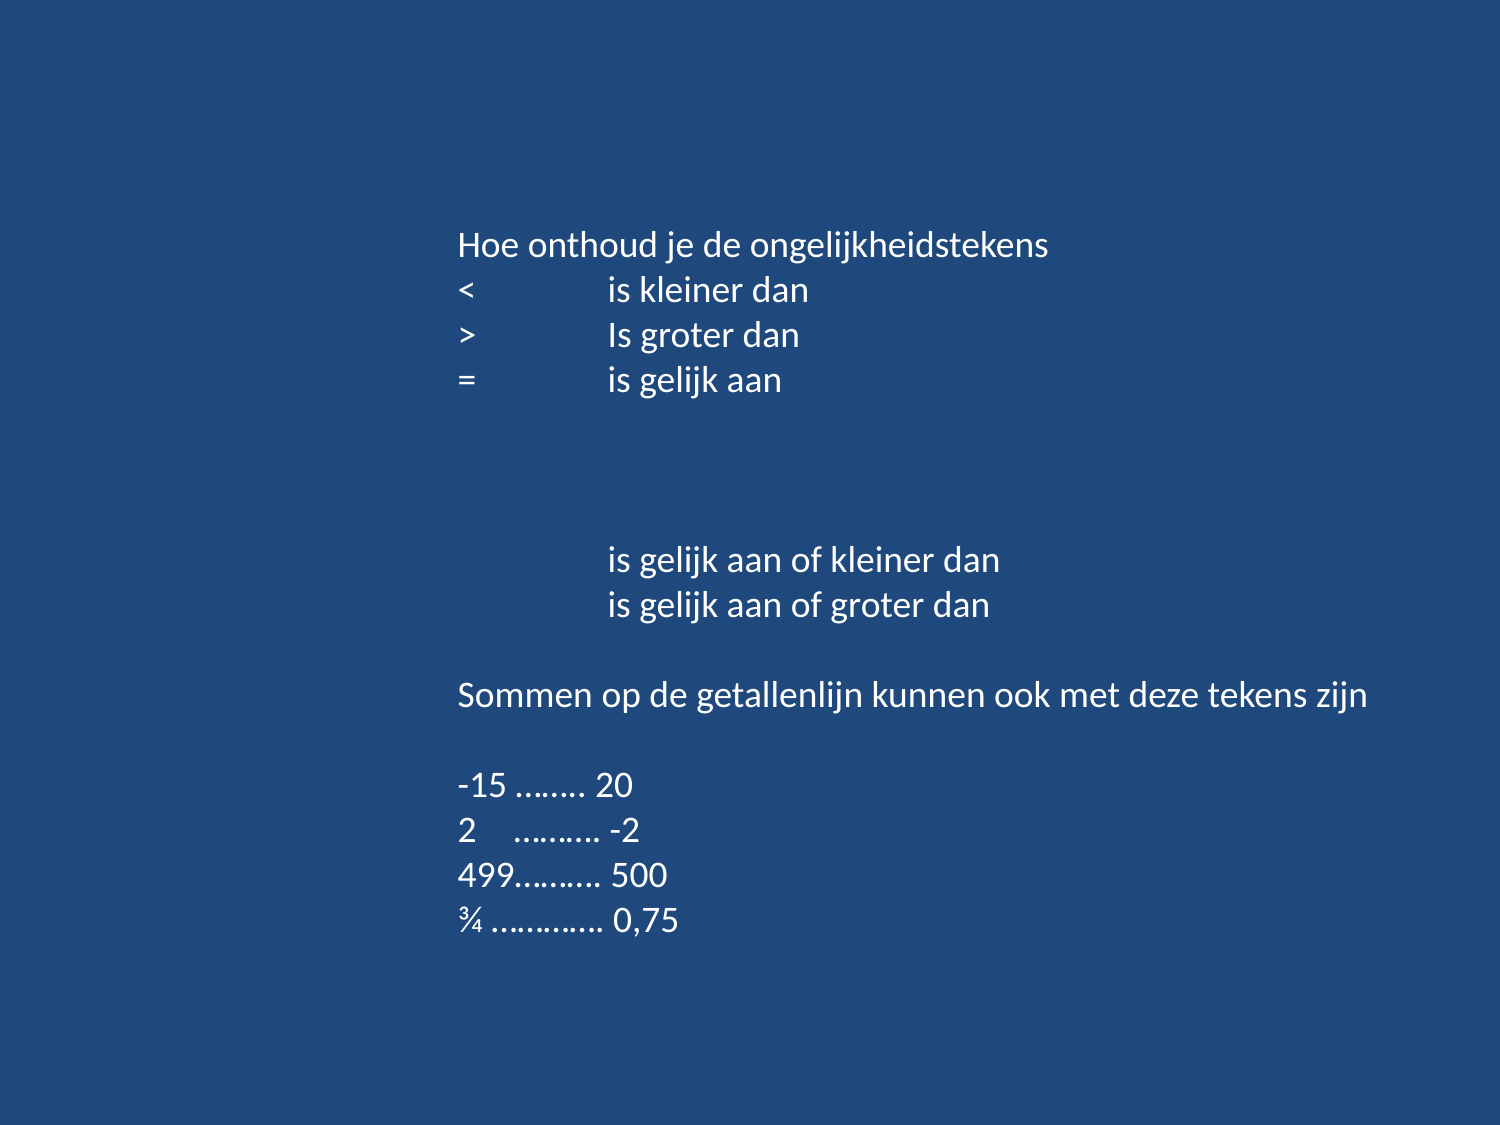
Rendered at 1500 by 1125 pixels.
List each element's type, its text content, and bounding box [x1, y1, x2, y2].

text_box Hoe onthoud je de ongelijkheidstekens < is kleiner dan > Is groter dan = is gelijk aan is gelijk aan of kleiner dan is gelijk aan of groter dan Sommen op de getallenlijn kunnen ook met deze tekens zijn -15 …….. 20 ………. -2 ………. 500 ¾ …………. 0,75 [442, 212, 1385, 1038]
